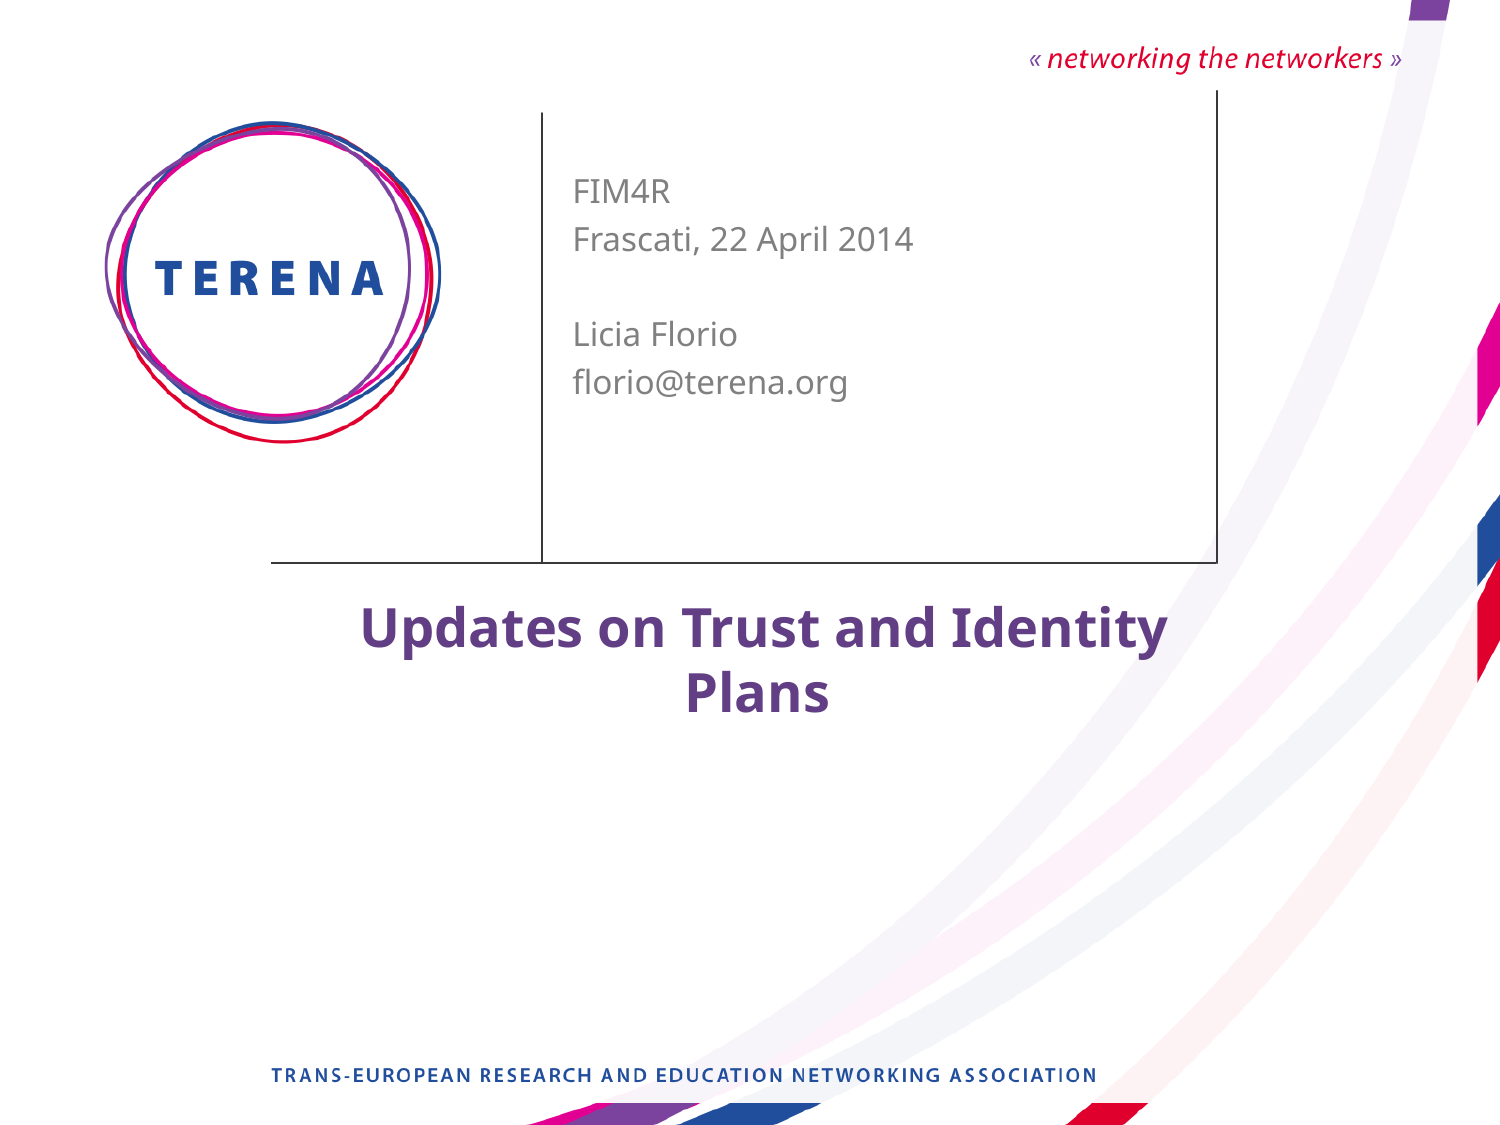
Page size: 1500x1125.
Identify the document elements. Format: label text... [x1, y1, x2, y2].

title Updates on Trust and Identity Plans [289, 586, 1240, 1012]
picture [0, 0, 1500, 1125]
text_box FIM4R Frascati, 22 April 2014 Licia Florio florio@terena.org [557, 119, 1081, 409]
